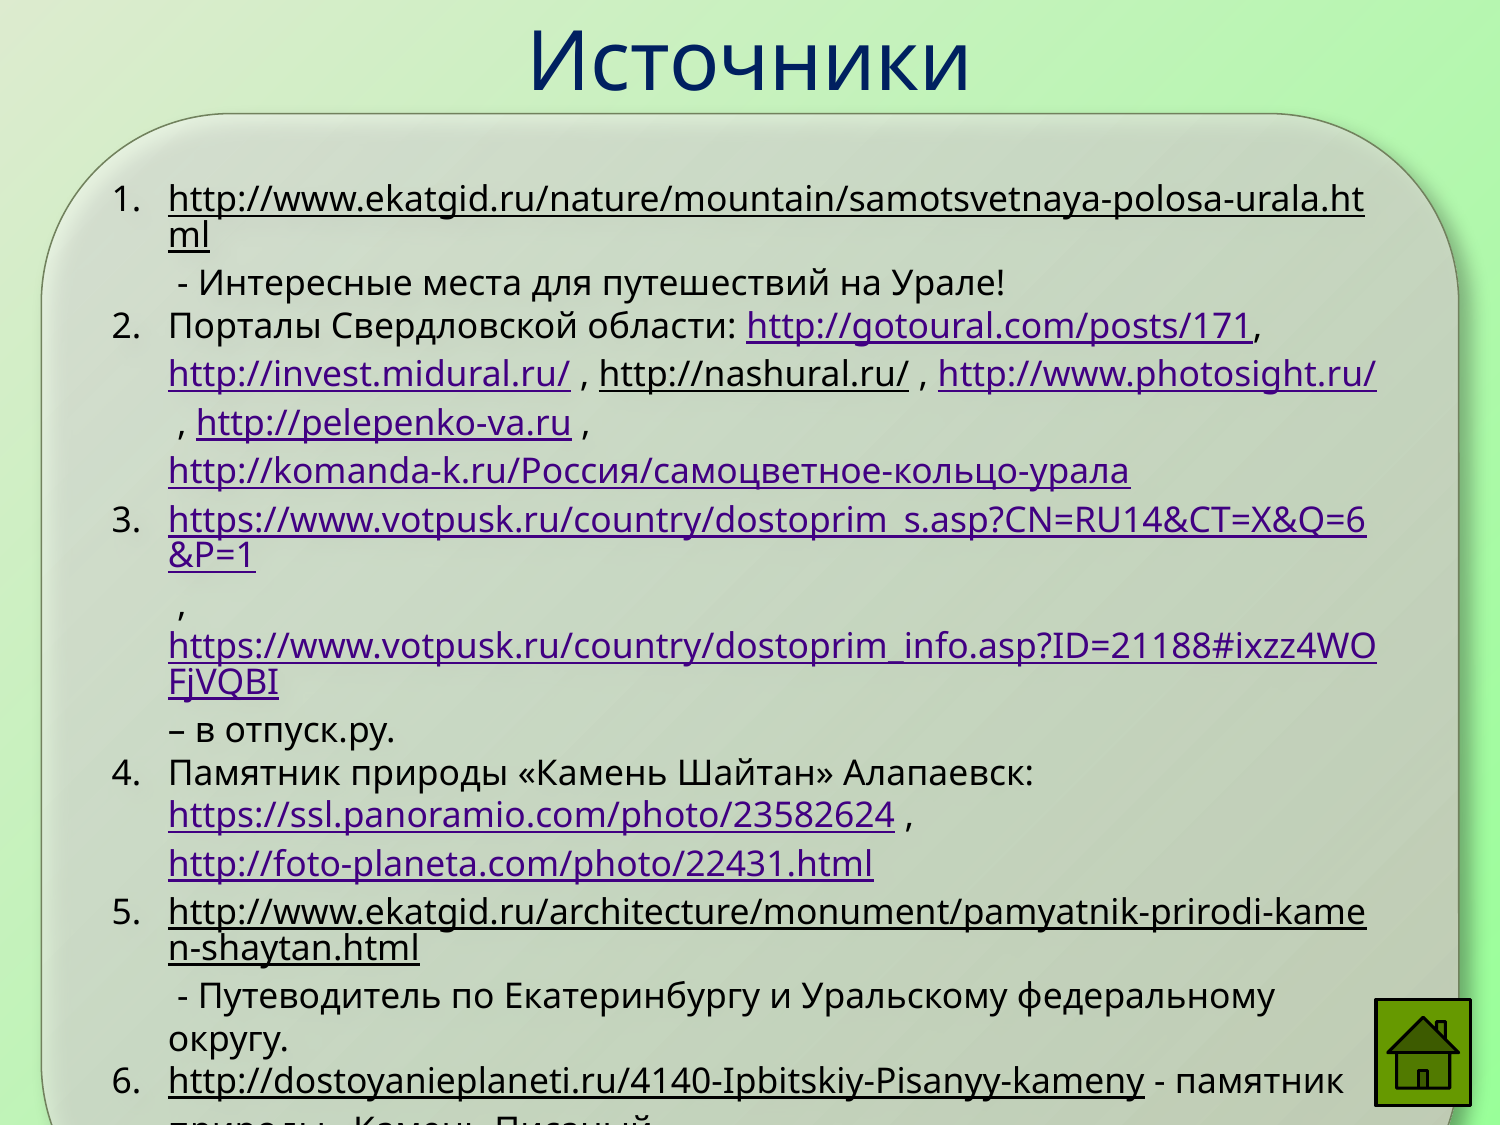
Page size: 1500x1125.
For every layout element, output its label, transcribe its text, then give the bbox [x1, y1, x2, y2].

text_box Источники [0, 0, 1500, 126]
text_box [1374, 997, 1473, 1108]
text_box http://www.ekatgid.ru/nature/mountain/samotsvetnaya-polosa-urala.html - Интересные места для путешествий на Урале! Порталы Свердловской области: http://gotoural.com/posts/171, http://invest.midural.ru/ , http://nashural.ru/ , http://www.photosight.ru/ , http://pelepenko-va.ru , http://komanda-k.ru/Россия/самоцветное-кольцо-урала https://www.votpusk.ru/country/dostoprim_s.asp?CN=RU14&CT=X&Q=6&P=1 , https://www.votpusk.ru/country/dostoprim_info.asp?ID=21188#ixzz4WOFjVQBI– в отпуск.ру. Памятник природы «Камень Шайтан» Алапаевск: https://ssl.panoramio.com/photo/23582624 , http://foto-planeta.com/photo/22431.html http://www.ekatgid.ru/architecture/monument/pamyatnik-prirodi-kamen-shaytan.html - Путеводитель по Екатеринбургу и Уральскому федеральному округу. http://dostoyanieplaneti.ru/4140-Ipbitskiy-Pisanyy-kameny - памятник природы «Камень Писаный». http://crimeagpsgo.com/karty/skachat-kartu-tallina.pdf - Карта Свердловской области. http://www.rutraveller.ru/photo/albums/sort?_p=0&_ps=200&id=586022&show=fullview - Река Реж. [40, 112, 1460, 1125]
